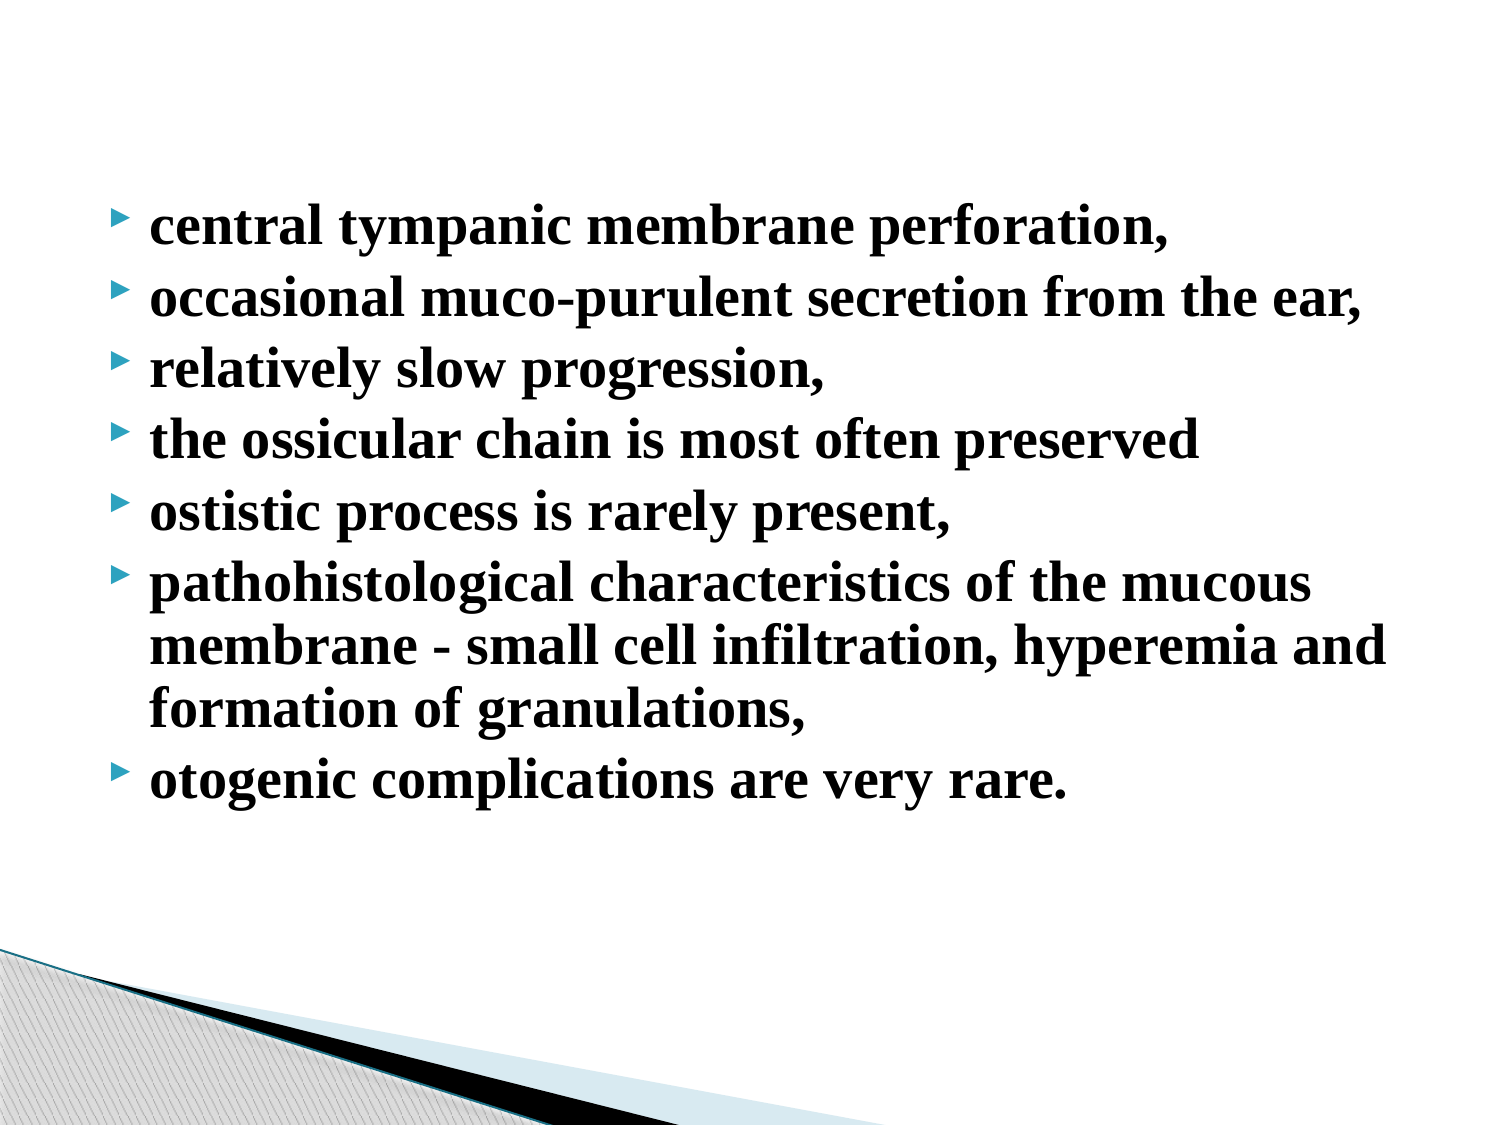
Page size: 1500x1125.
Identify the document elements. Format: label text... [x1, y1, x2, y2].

list central tympanic membrane perforation, occasional muco-purulent secretion from the ear, relatively slow progression, the ossicular chain is most often preserved ostistic process is rarely present, pathohistological characteristics of the mucous membrane - small cell infiltration, hyperemia and formation of granulations, otogenic complications are very rare. [75, 37, 1425, 1000]
